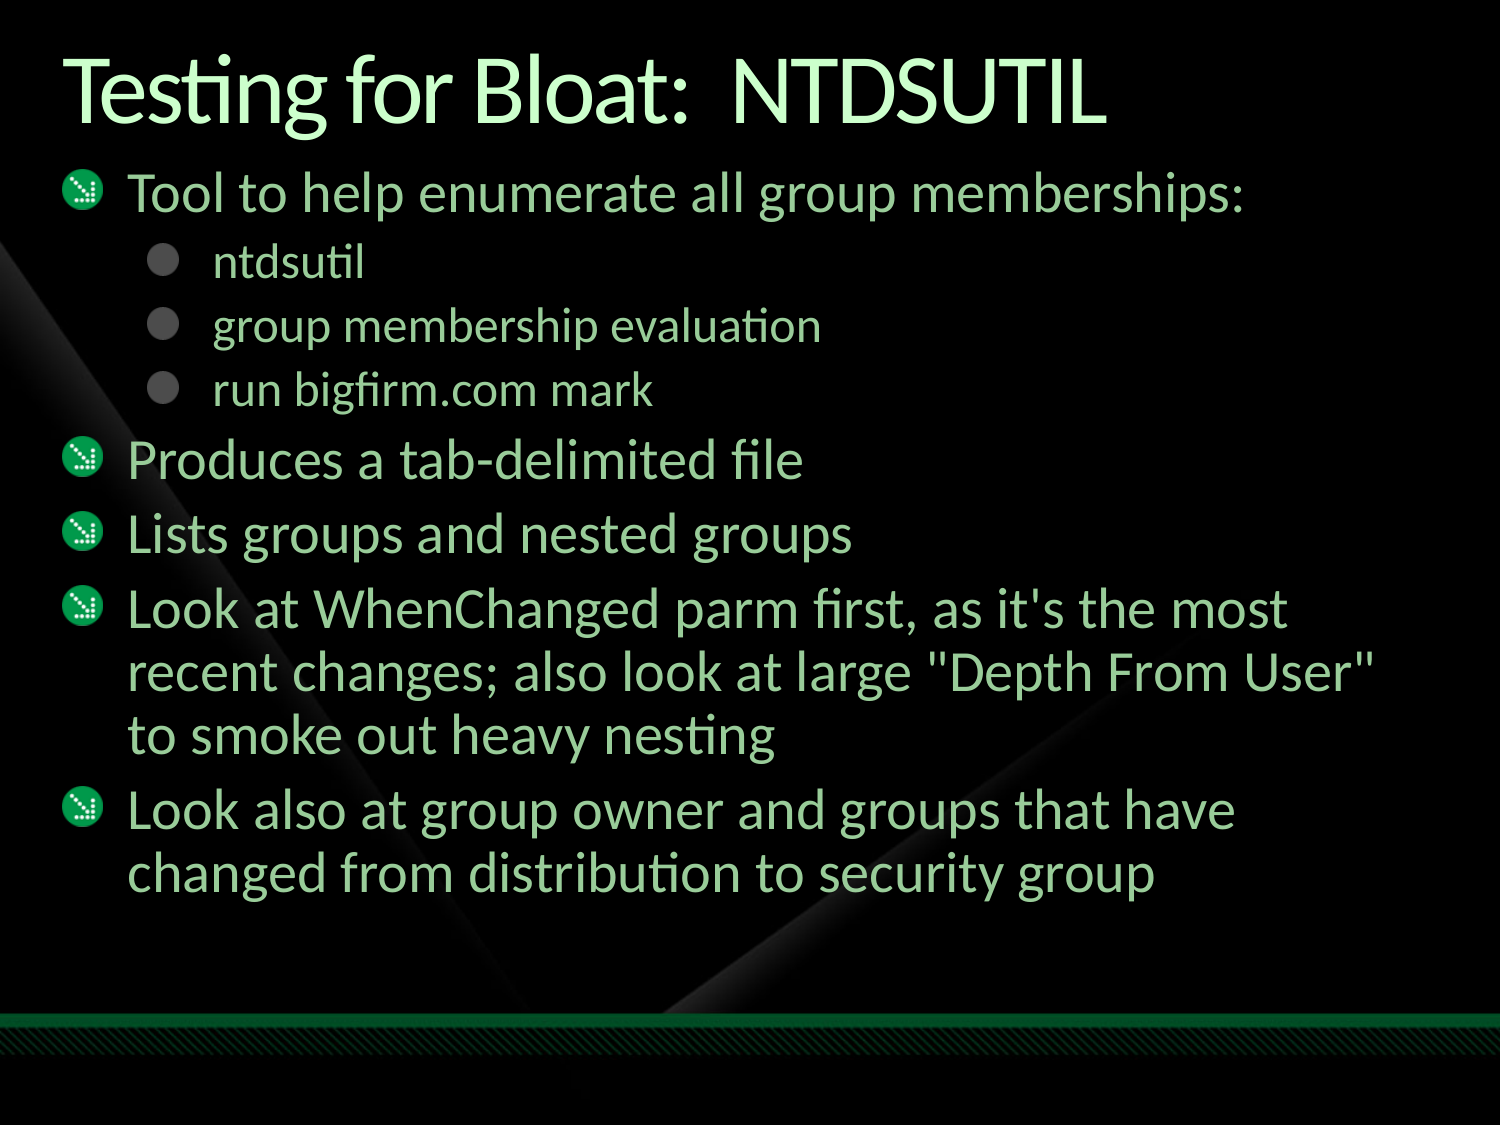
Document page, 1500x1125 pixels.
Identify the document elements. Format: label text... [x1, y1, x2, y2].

picture [0, 0, 1500, 1125]
title Testing for Bloat: NTDSUTIL [62, 37, 1438, 147]
list Tool to help enumerate all group memberships: ntdsutil group membership evaluation run bigfirm.com mark Produces a tab-delimited file Lists groups and nested groups Look at WhenChanged parm first, as it's the most recent changes; also look at large "Depth From User" to smoke out heavy nesting Look also at group owner and groups that have changed from distribution to security group [62, 162, 1438, 526]
